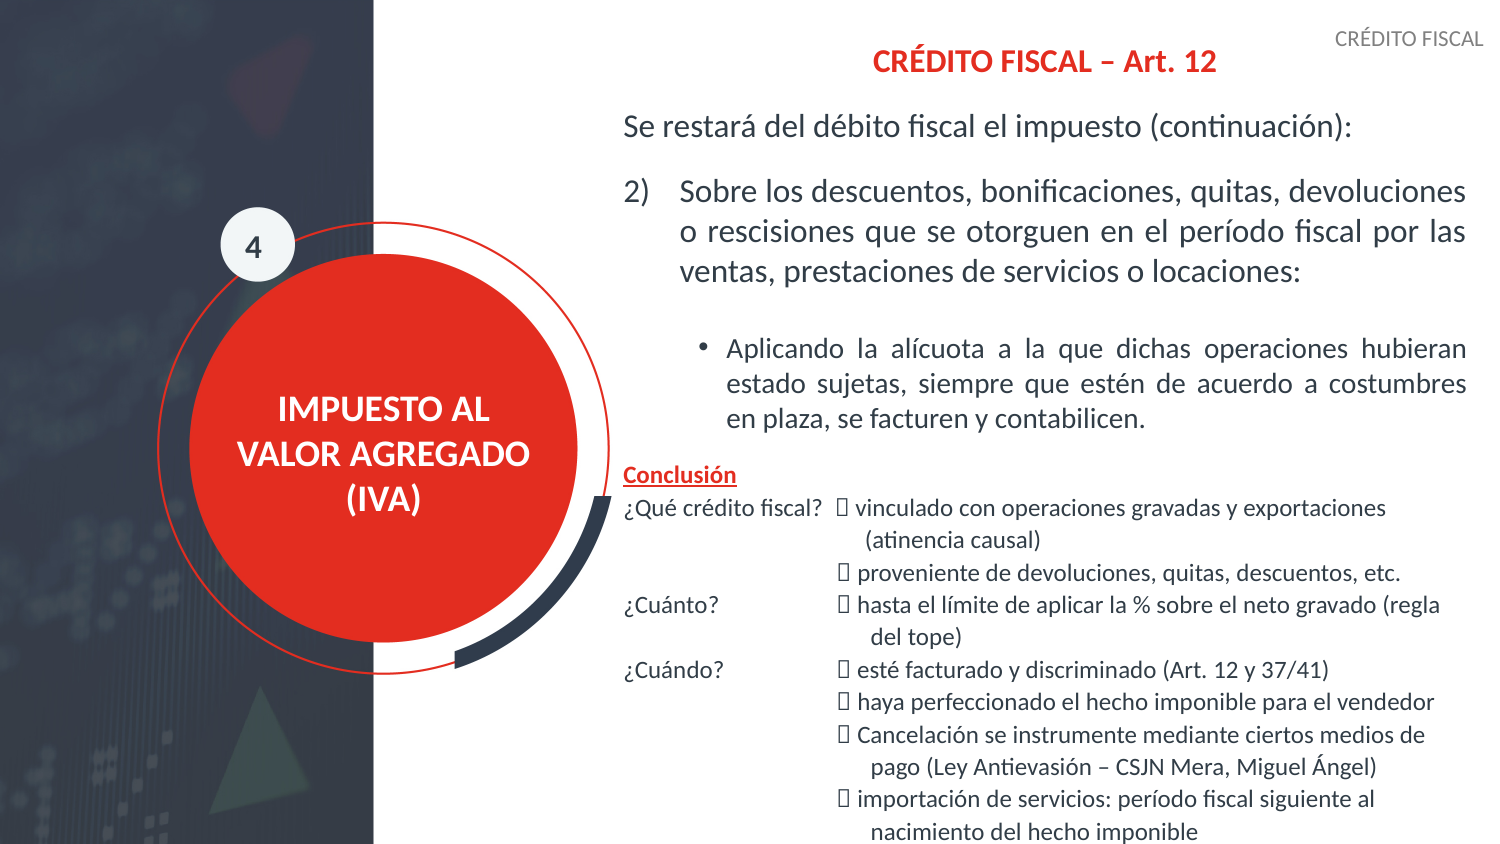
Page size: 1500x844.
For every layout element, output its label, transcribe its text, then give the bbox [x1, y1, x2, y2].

text_box 4 [230, 217, 278, 269]
picture [0, 0, 1500, 844]
title IMPUESTO AL VALOR AGREGADO (IVA) [206, 351, 561, 552]
text_box CRÉDITO FISCAL [760, 16, 1500, 64]
subtitle CRÉDITO FISCAL – Art. 12 Se restará del débito fiscal el impuesto (continuación): Sobre los descuentos, bonificaciones, quitas, devoluciones o rescisiones que se otorguen en el período fiscal por las ventas, prestaciones de servicios o locaciones: Aplicando la alícuota a la que dichas operaciones hubieran estado sujetas, siempre que estén de acuerdo a costumbres en plaza, se facturen y contabilicen. Conclusión ¿Qué crédito fiscal?  vinculado con operaciones gravadas y exportaciones (atinencia causal)  proveniente de devoluciones, quitas, descuentos, etc. ¿Cuánto?  hasta el límite de aplicar la % sobre el neto gravado (regla del tope) ¿Cuándo?  esté facturado y discriminado (Art. 12 y 37/41)  haya perfeccionado el hecho imponible para el vendedor  Cancelación se instrumente mediante ciertos medios de pago (Ley Antievasión – CSJN Mera, Miguel Ángel)  importación de servicios: período fiscal siguiente al nacimiento del hecho imponible [608, 32, 1483, 828]
